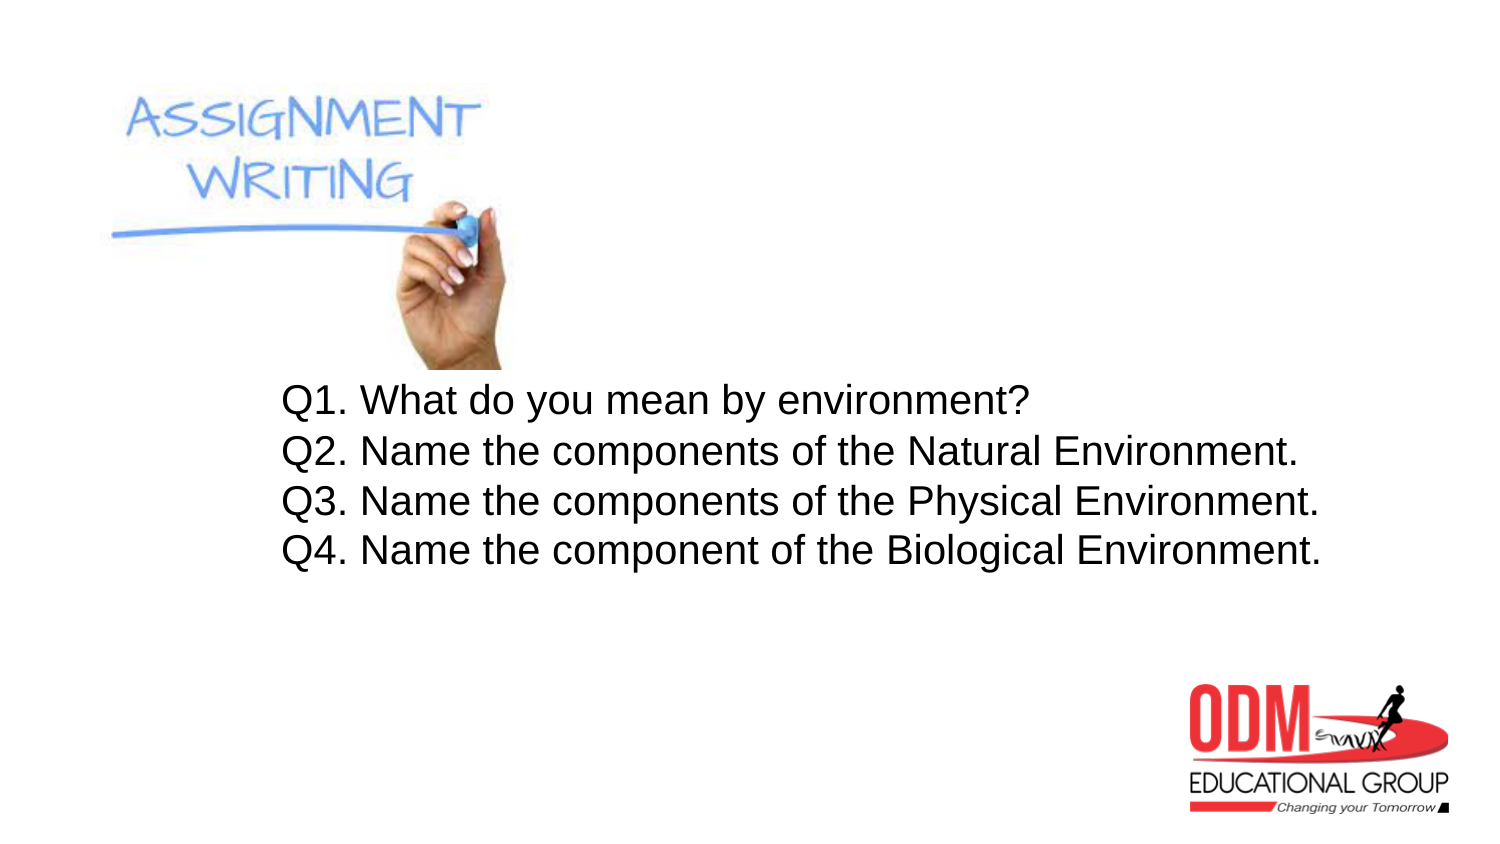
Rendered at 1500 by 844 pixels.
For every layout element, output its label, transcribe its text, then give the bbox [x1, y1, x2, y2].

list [88, 82, 519, 370]
picture [1190, 683, 1450, 814]
text_box Q1. What do you mean by environment? Q2. Name the components of the Natural Environment. Q3. Name the components of the Physical Environment. Q4. Name the component of the Biological Environment. [266, 365, 1412, 581]
